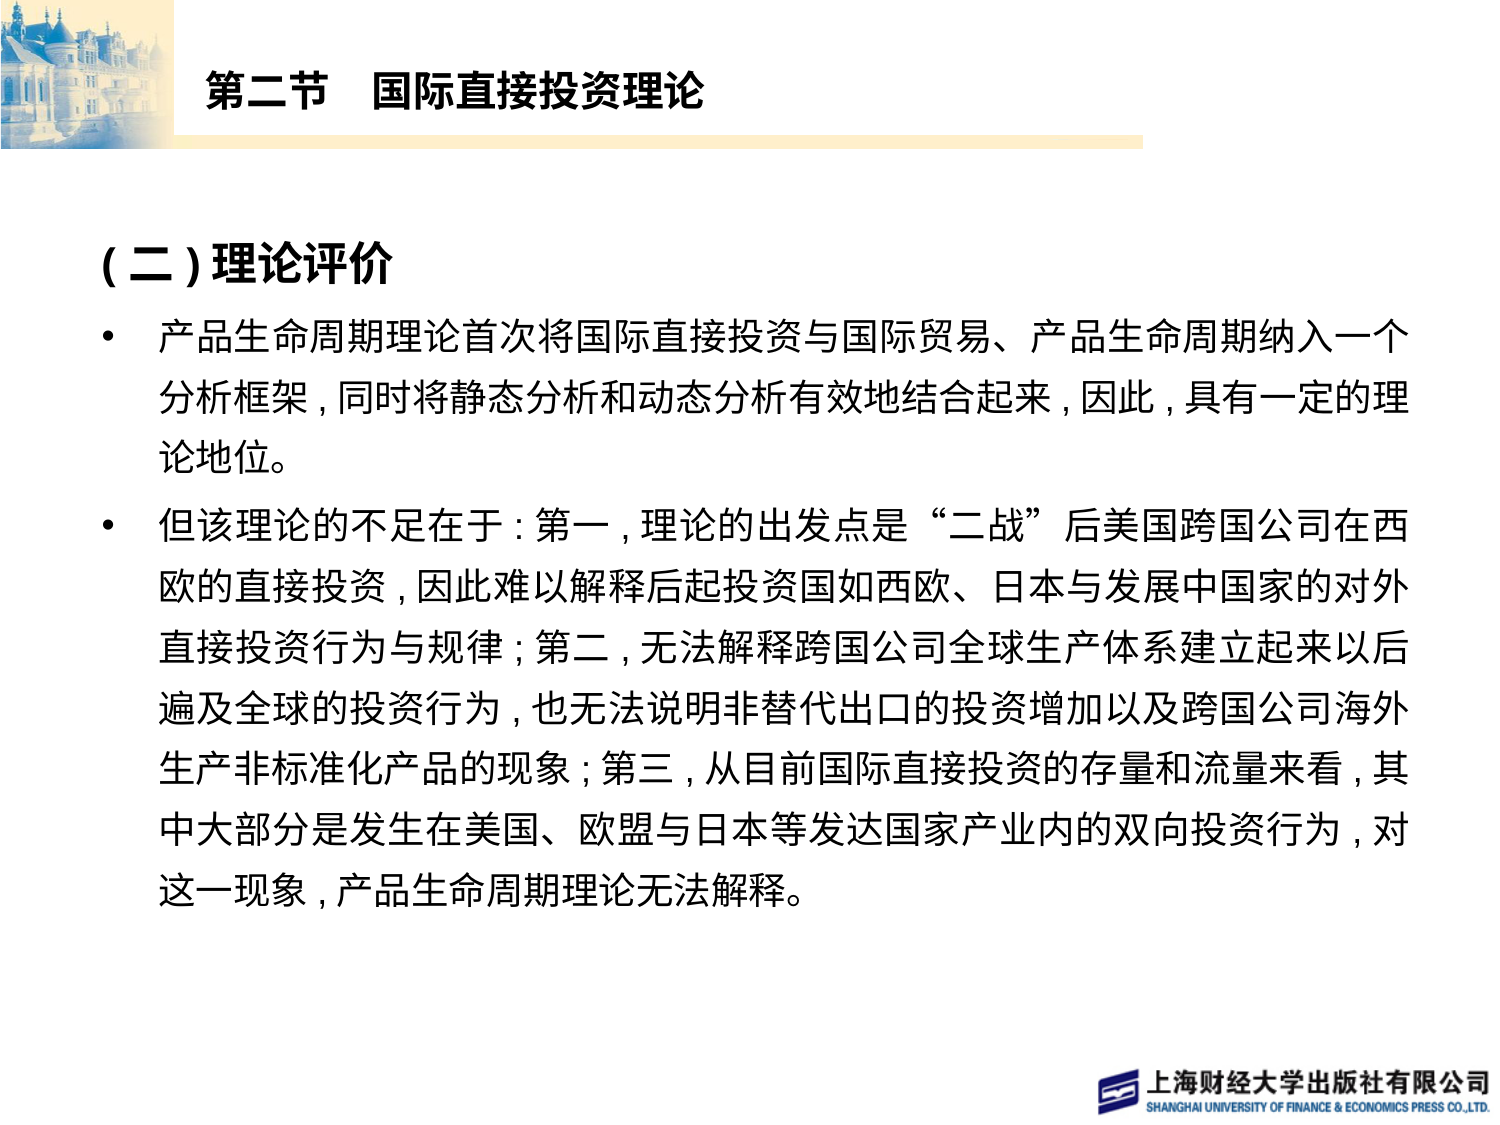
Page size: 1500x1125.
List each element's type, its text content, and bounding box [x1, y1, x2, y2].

title 第二节 国际直接投资理论 [189, 36, 1262, 143]
list (二)理论评价 产品生命周期理论首次将国际直接投资与国际贸易、产品生命周期纳入一个分析框架,同时将静态分析和动态分析有效地结合起来,因此,具有一定的理论地位。 但该理论的不足在于:第一,理论的出发点是“二战”后美国跨国公司在西欧的直接投资,因此难以解释后起投资国如西欧、日本与发展中国家的对外直接投资行为与规律;第二,无法解释跨国公司全球生产体系建立起来以后遍及全球的投资行为,也无法说明非替代出口的投资增加以及跨国公司海外生产非标准化产品的现象;第三,从目前国际直接投资的存量和流量来看,其中大部分是发生在美国、欧盟与日本等发达国家产业内的双向投资行为,对这一现象,产品生命周期理论无法解释。 [86, 207, 1425, 1071]
picture [1097, 1065, 1494, 1120]
picture [0, 0, 1143, 149]
